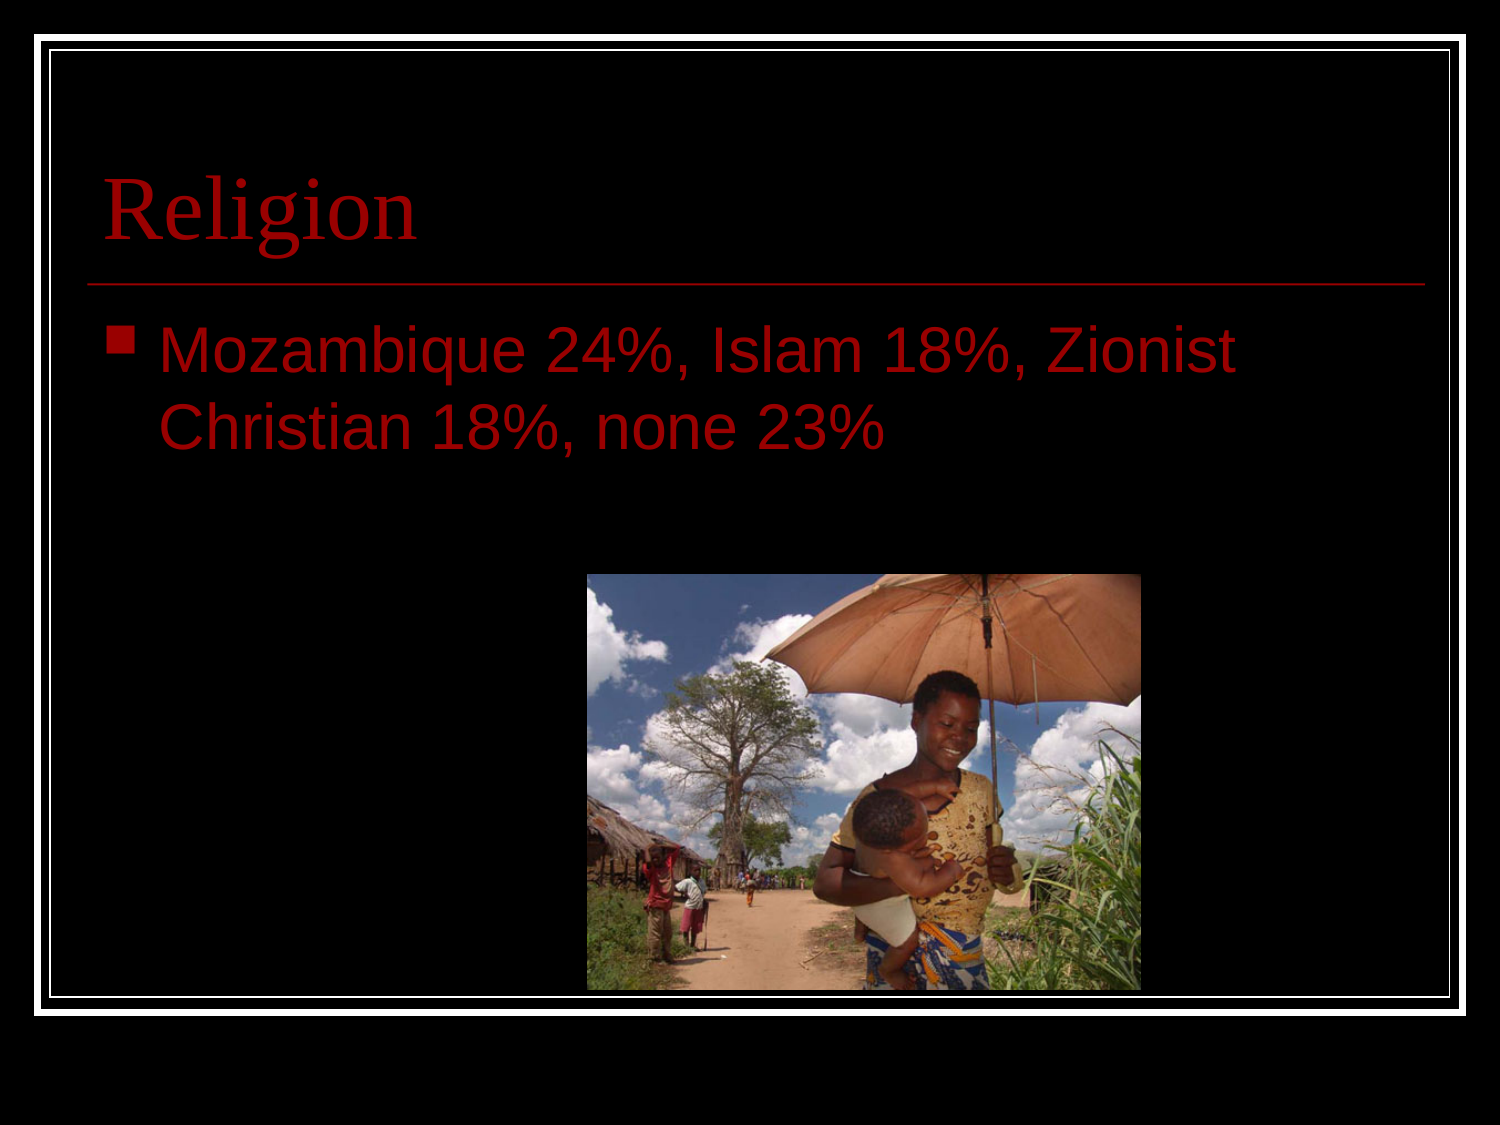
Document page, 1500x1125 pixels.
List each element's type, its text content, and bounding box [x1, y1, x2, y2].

picture [587, 574, 1141, 991]
list Mozambique 24%, Islam 18%, Zionist Christian 18%, none 23% [87, 299, 1426, 963]
title Religion [87, 77, 1426, 266]
